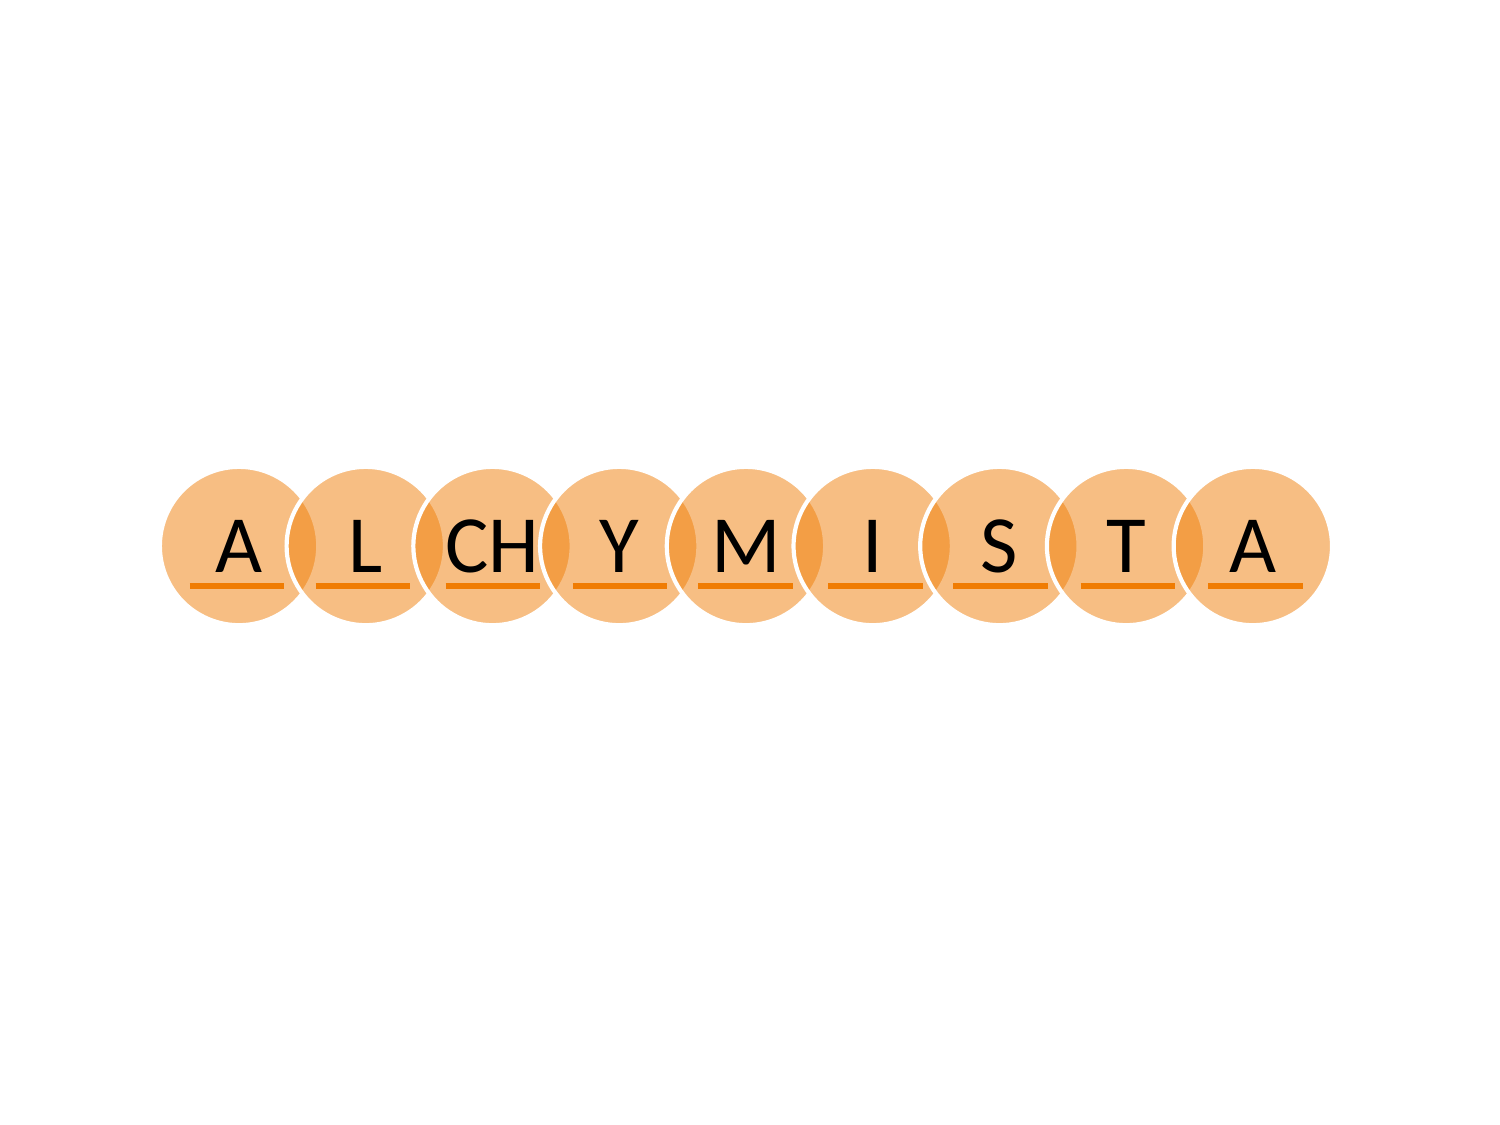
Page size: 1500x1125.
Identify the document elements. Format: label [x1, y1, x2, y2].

text_box [159, 207, 1333, 885]
